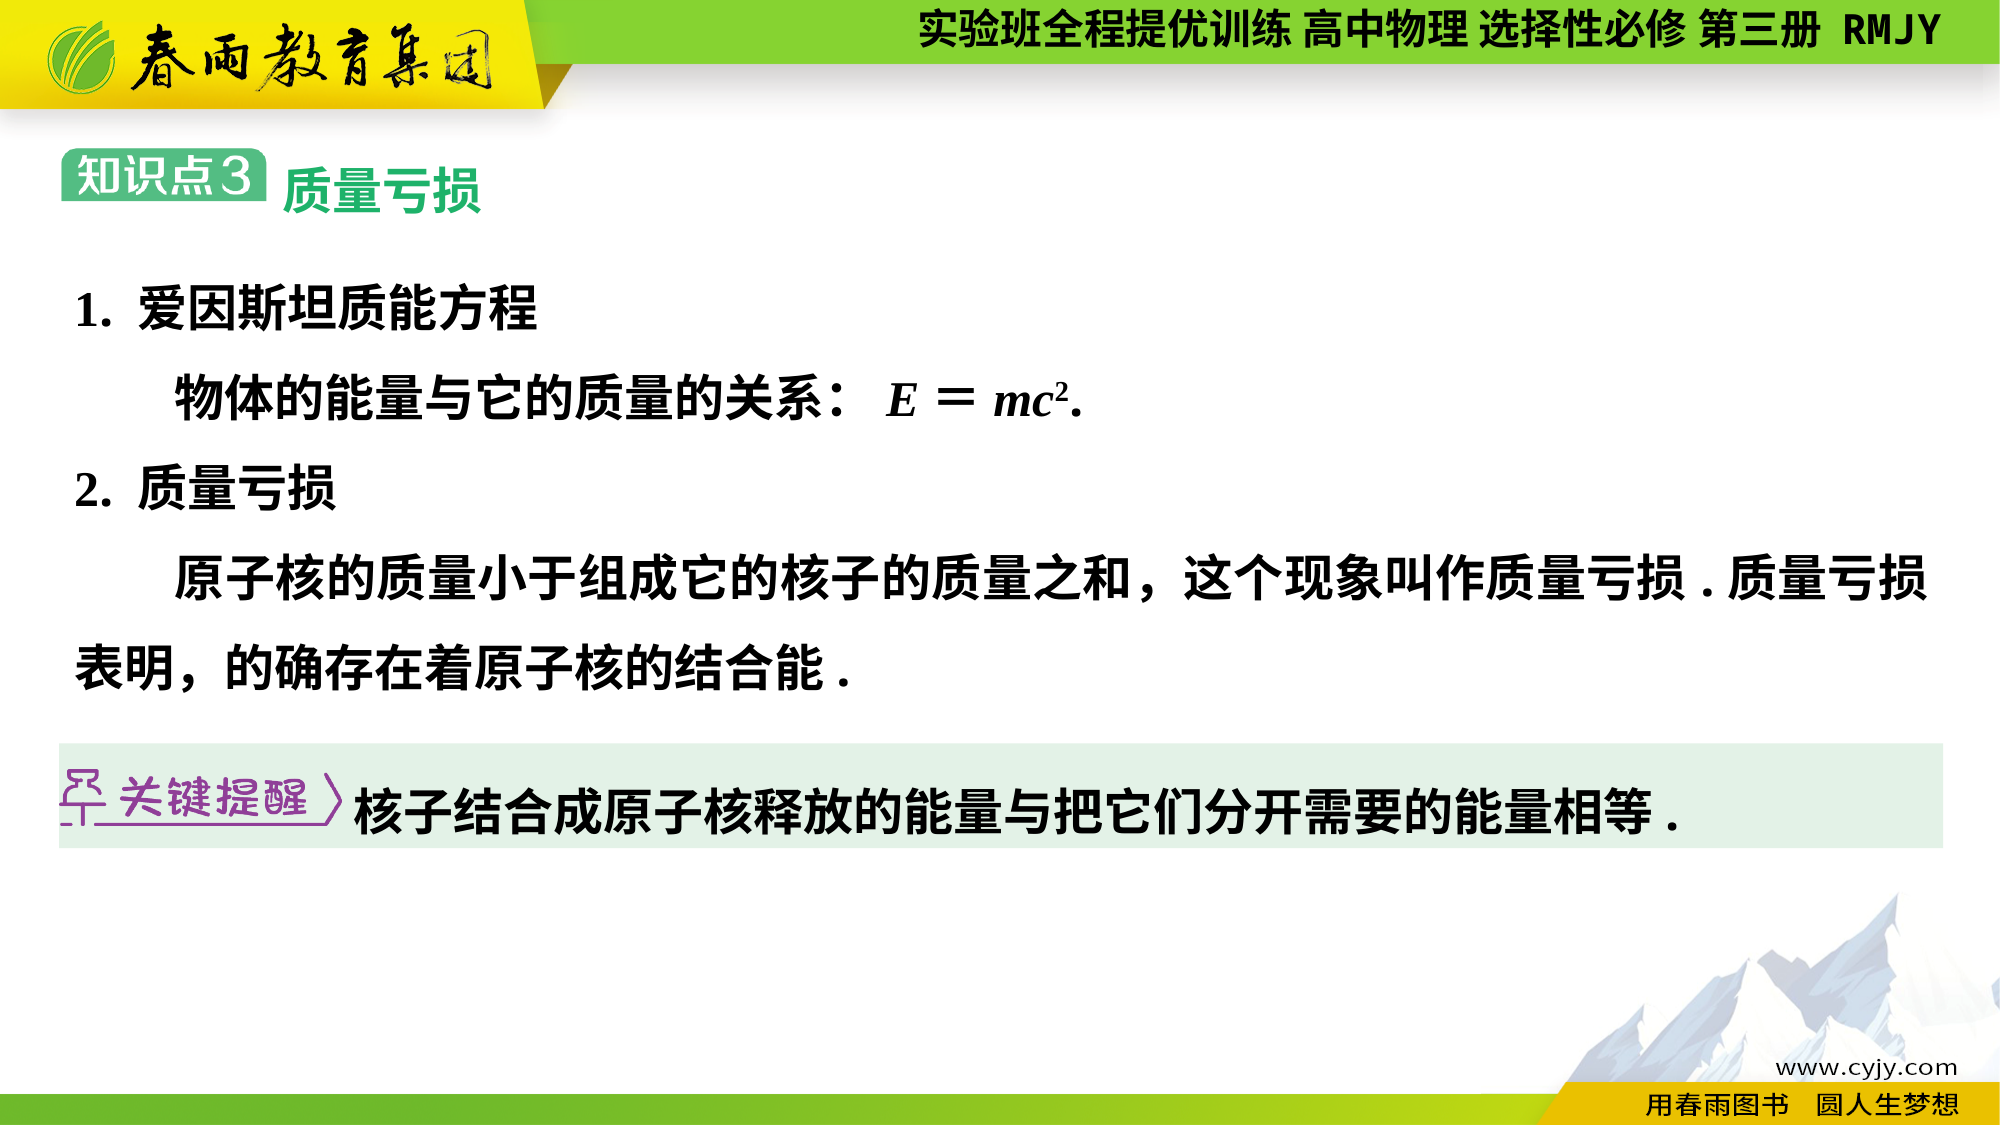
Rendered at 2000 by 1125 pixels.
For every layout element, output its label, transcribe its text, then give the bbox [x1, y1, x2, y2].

picture [0, 0, 2000, 1125]
text_box 质量亏损 [267, 122, 1944, 228]
list 1. 爱因斯坦质能方程 物体的能量与它的质量的关系：E＝mc2. 2. 质量亏损 原子核的质量小于组成它的核子的质量之和，这个现象叫作质量亏损.质量亏损表明，的确存在着原子核的结合能. [59, 239, 1944, 698]
text_box 核子结合成原子核释放的能量与把它们分开需要的能量相等. [59, 743, 1944, 849]
